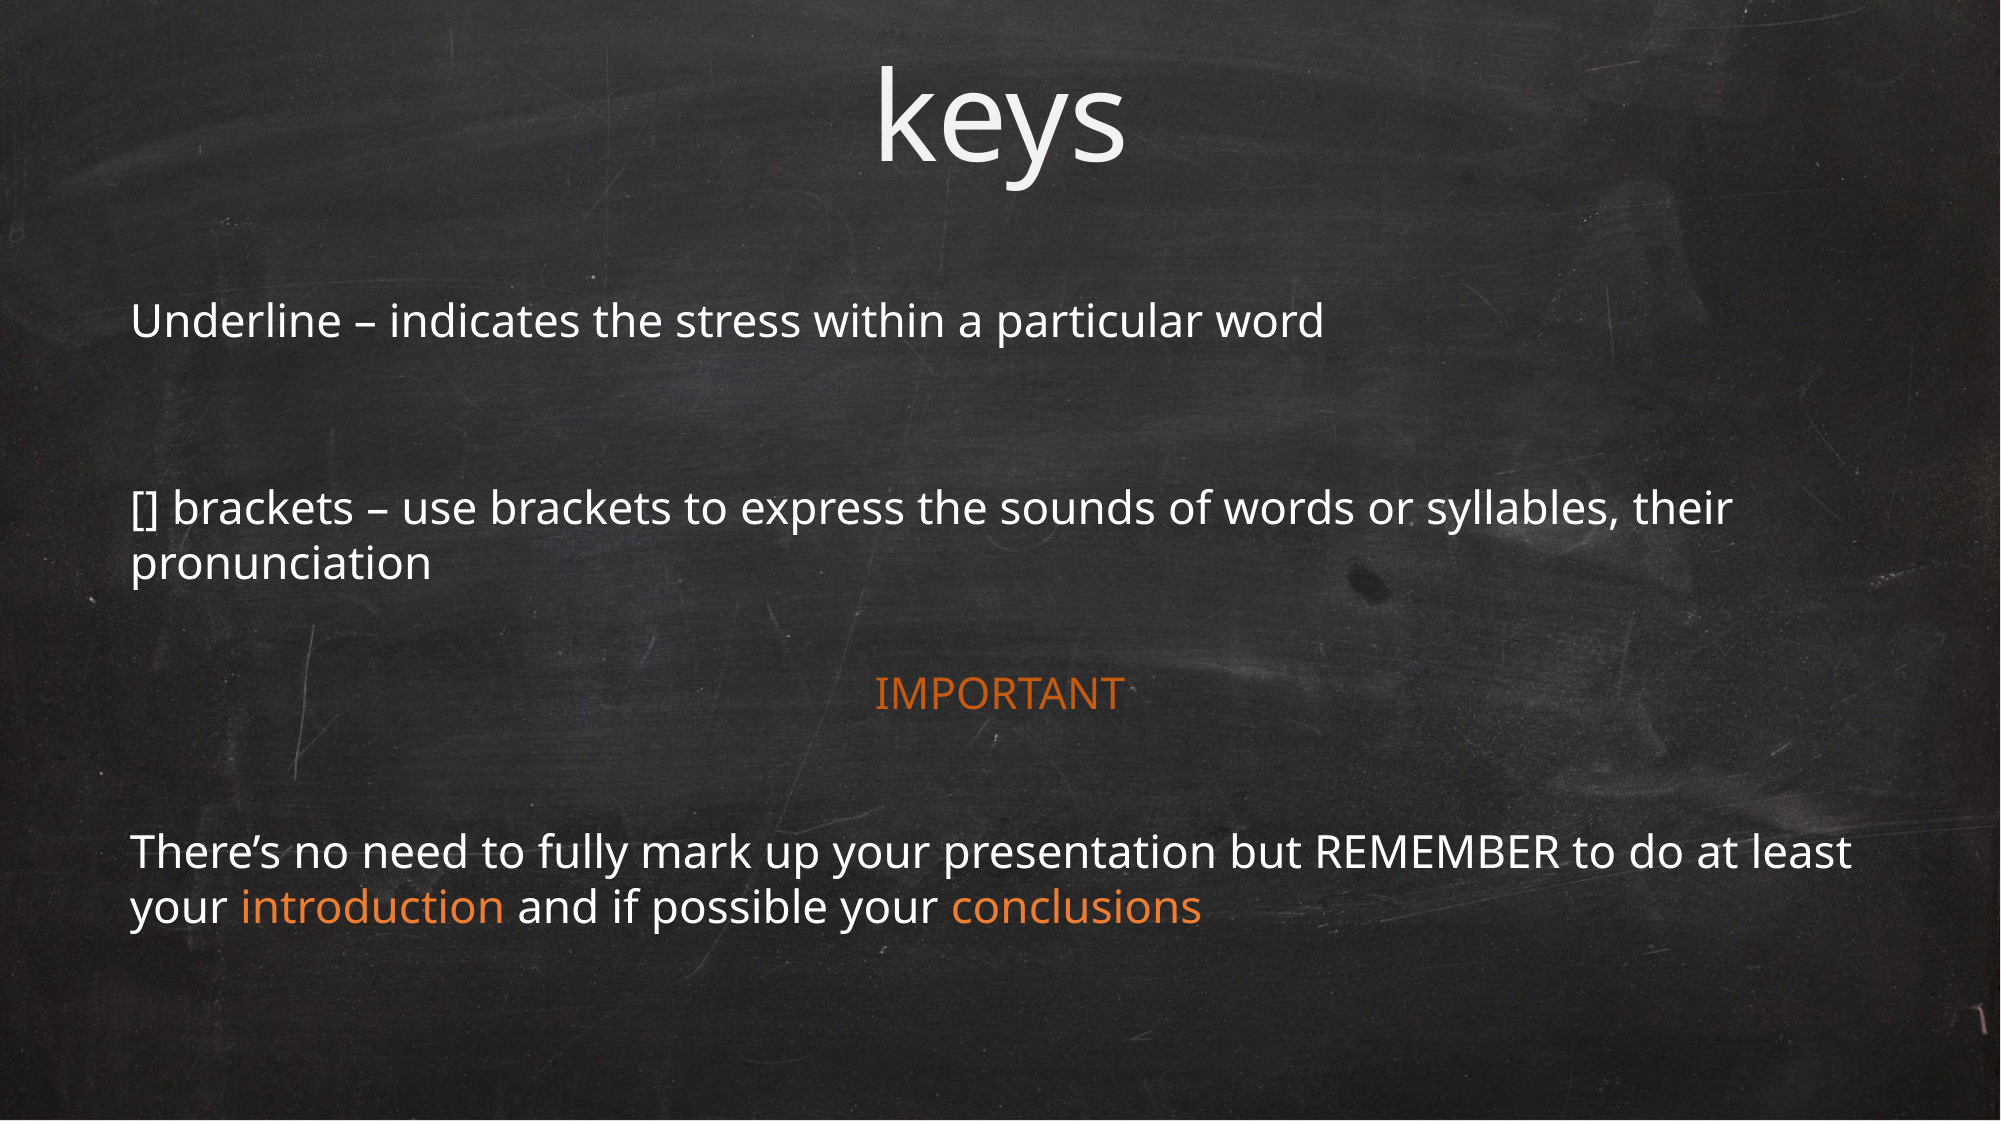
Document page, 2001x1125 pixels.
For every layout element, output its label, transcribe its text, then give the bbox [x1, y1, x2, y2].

text_box Underline – indicates the stress within a particular word [115, 284, 1885, 355]
text_box [] brackets – use brackets to express the sounds of words or syllables, their pronunciation [115, 471, 1885, 596]
picture [0, 0, 2001, 1125]
text_box IMPORTANT [722, 631, 1278, 726]
title keys [60, 28, 1940, 197]
text_box There’s no need to fully mark up your presentation but REMEMBER to do at least your introduction and if possible your conclusions [115, 815, 1885, 941]
